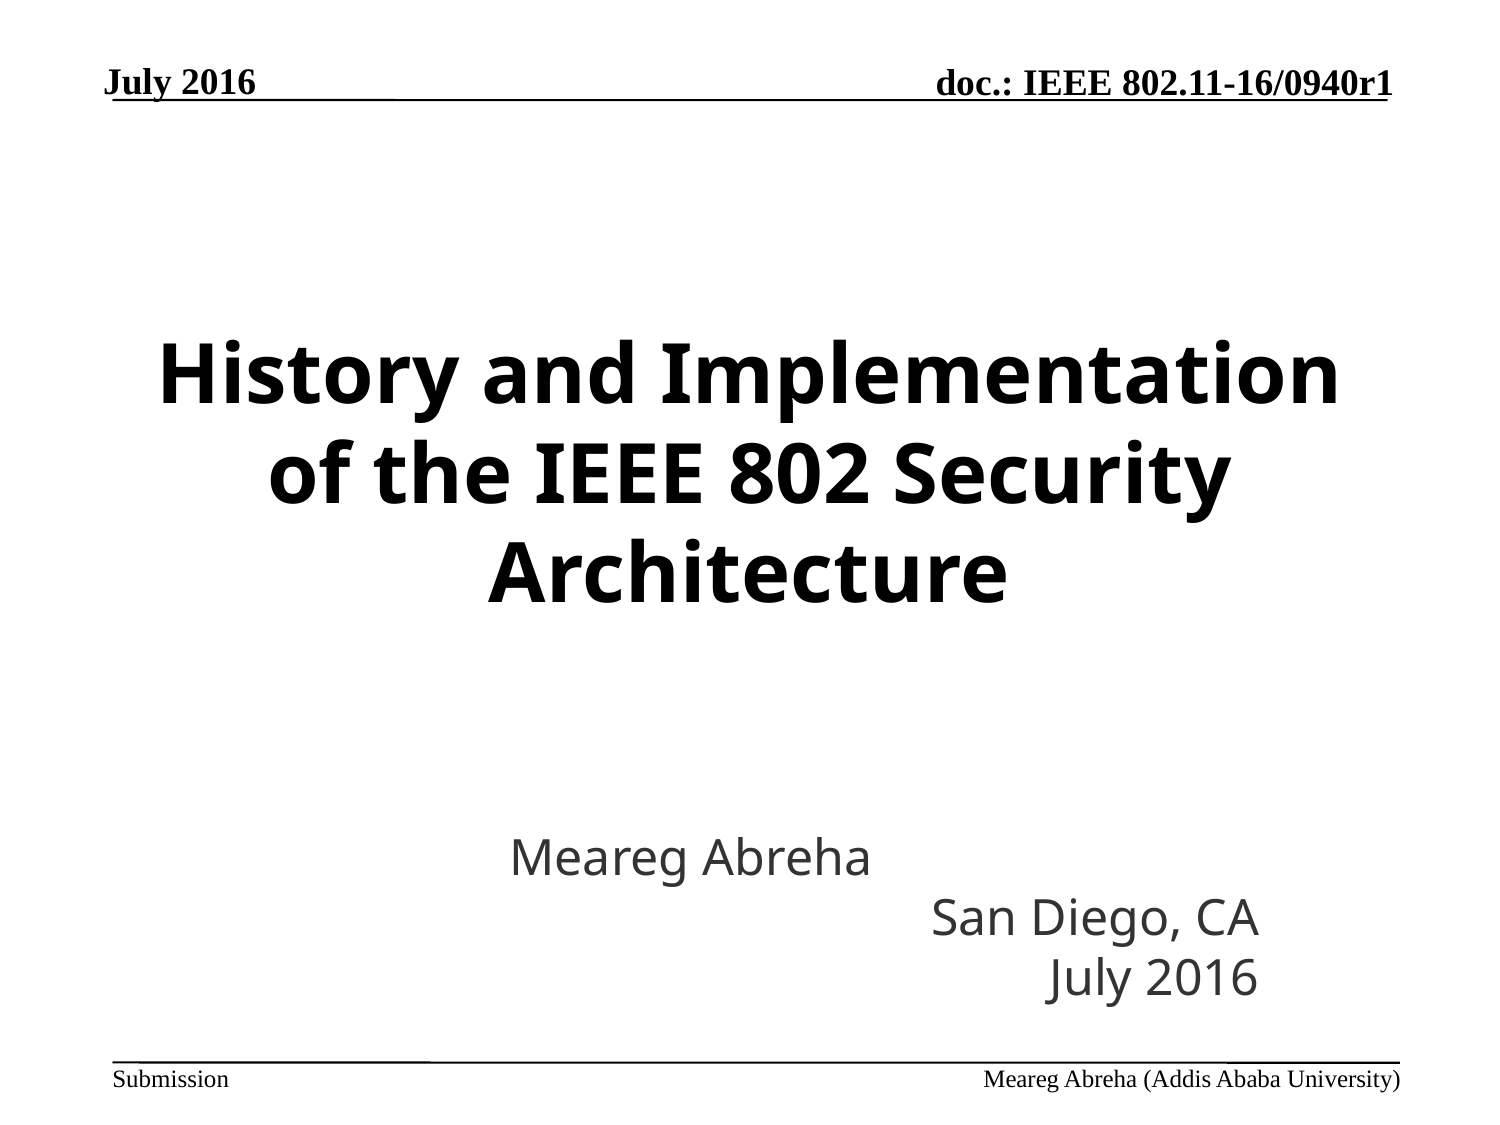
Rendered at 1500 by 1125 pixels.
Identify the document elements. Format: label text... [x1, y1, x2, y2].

text_box Meareg Abreha San Diego, CA July 2016 [225, 637, 1275, 925]
footer Meareg Abreha (Addis Ababa University) [902, 1061, 1402, 1093]
text_box History and Implementation of the IEEE 802 Security Architecture [112, 349, 1387, 590]
text_box July 2016 [88, 49, 272, 110]
